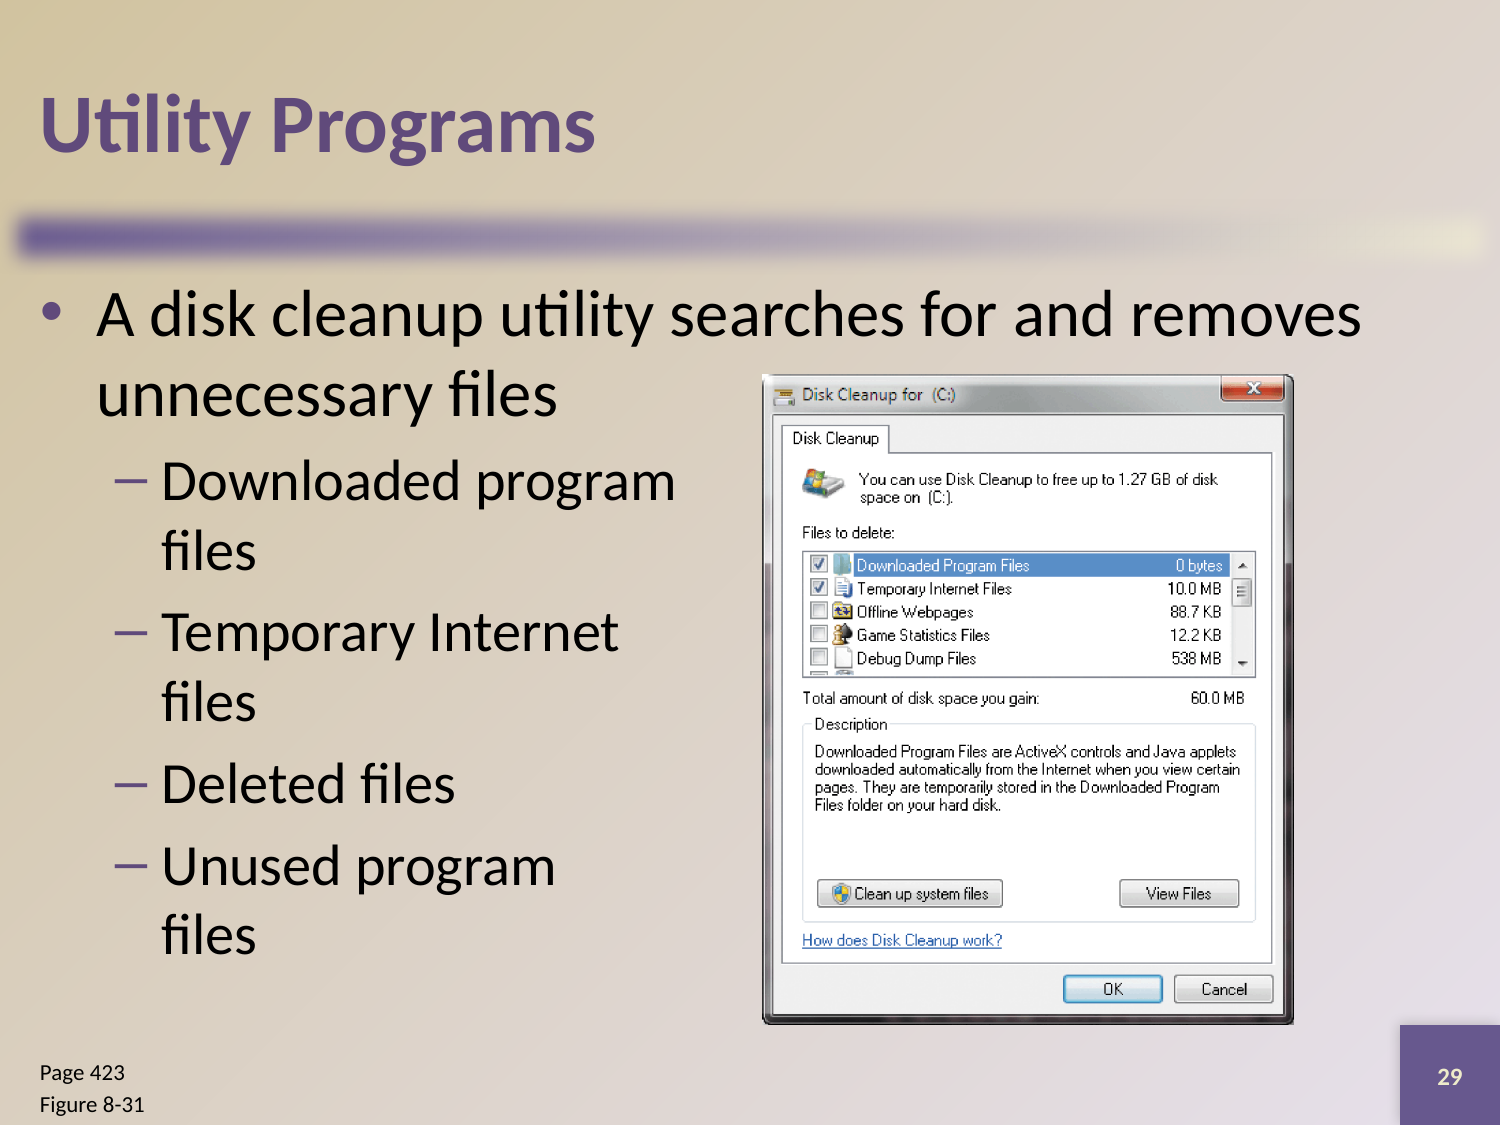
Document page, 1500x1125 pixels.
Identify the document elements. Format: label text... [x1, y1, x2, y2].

slide_number 29 [1400, 1025, 1500, 1125]
picture [762, 374, 1294, 1026]
list A disk cleanup utility searches for and removes unnecessary files Downloaded program files Temporary Internet files Deleted files Unused program files [24, 262, 1475, 1025]
list Page 423 Figure 8-31 [24, 1050, 300, 1125]
title Utility Programs [24, 24, 1475, 213]
